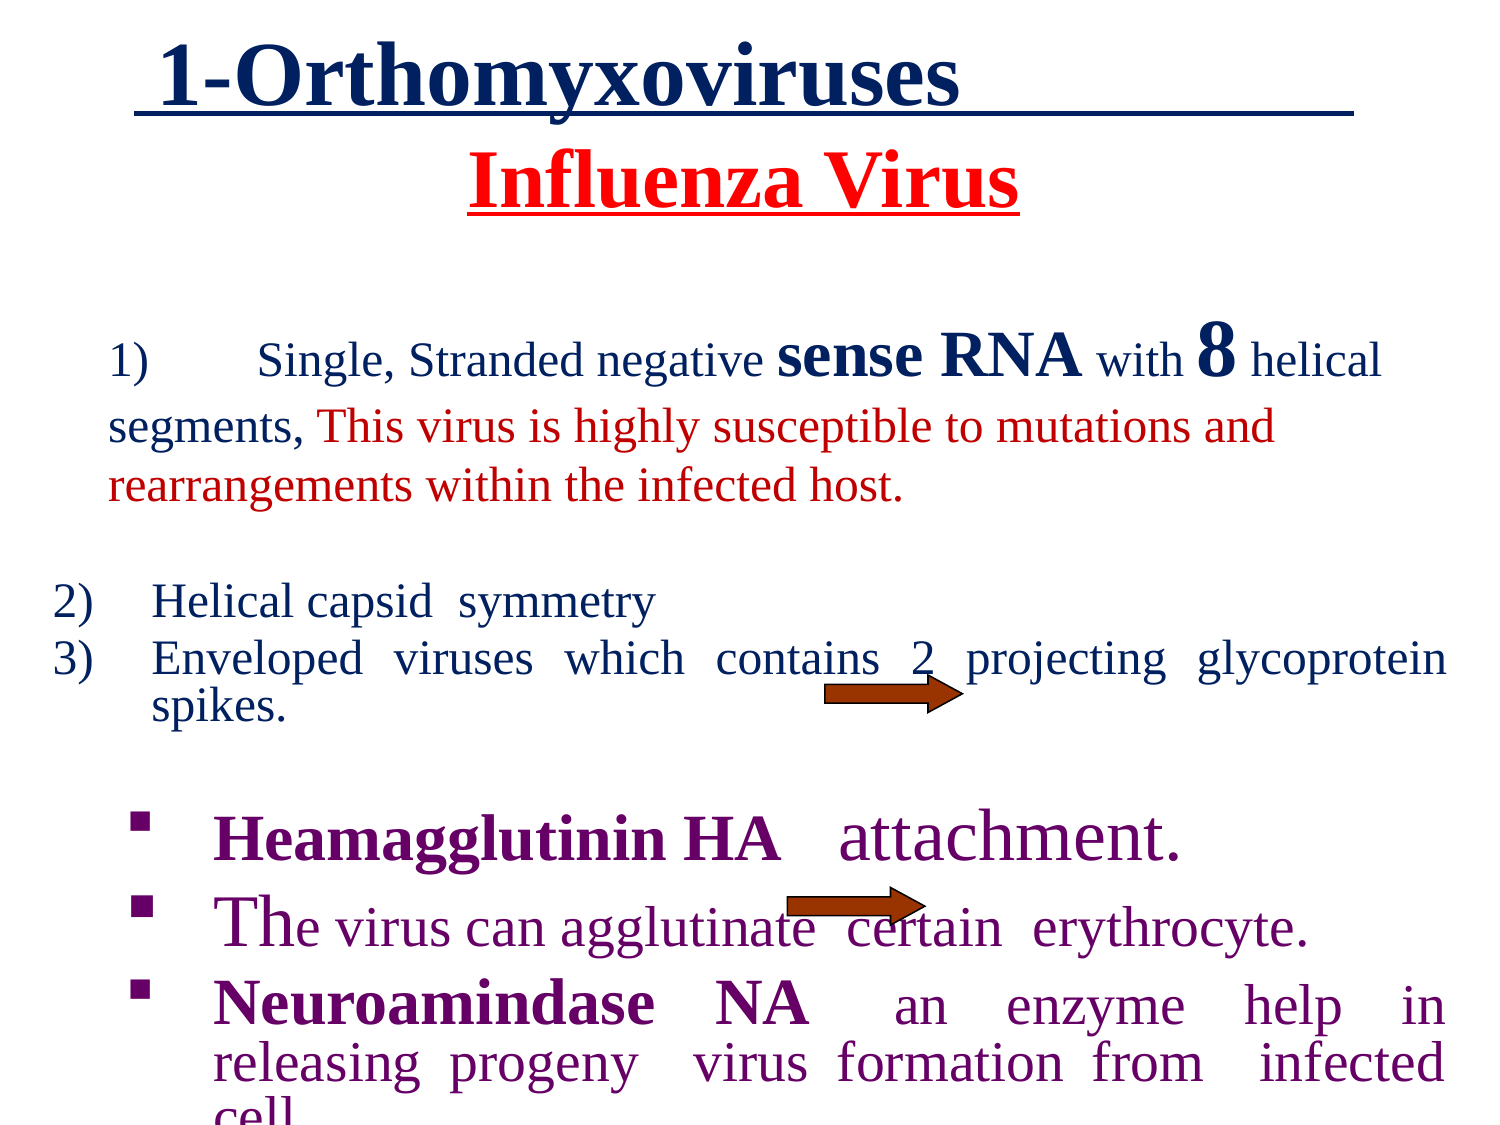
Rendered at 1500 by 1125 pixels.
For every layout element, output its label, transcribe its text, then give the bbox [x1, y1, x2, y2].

text_box [787, 887, 925, 925]
text_box [824, 675, 963, 713]
title 1-Orthomyxoviruses Influenza Virus [75, 0, 1413, 210]
list 1) Single, Stranded negative sense RNA with 8 helical segments, This virus is highly susceptible to mutations and rearrangements within the infected host. egmenteRNA. 2) Helical capsid symmetry 3) Enveloped viruses which contains 2 projecting glycoprotein spikes. Heamagglutinin HA attachment. The virus can agglutinate certain erythrocyte. Neuroamindase NA an enzyme help in releasing progeny virus formation from infected cell. [37, 210, 1463, 1125]
